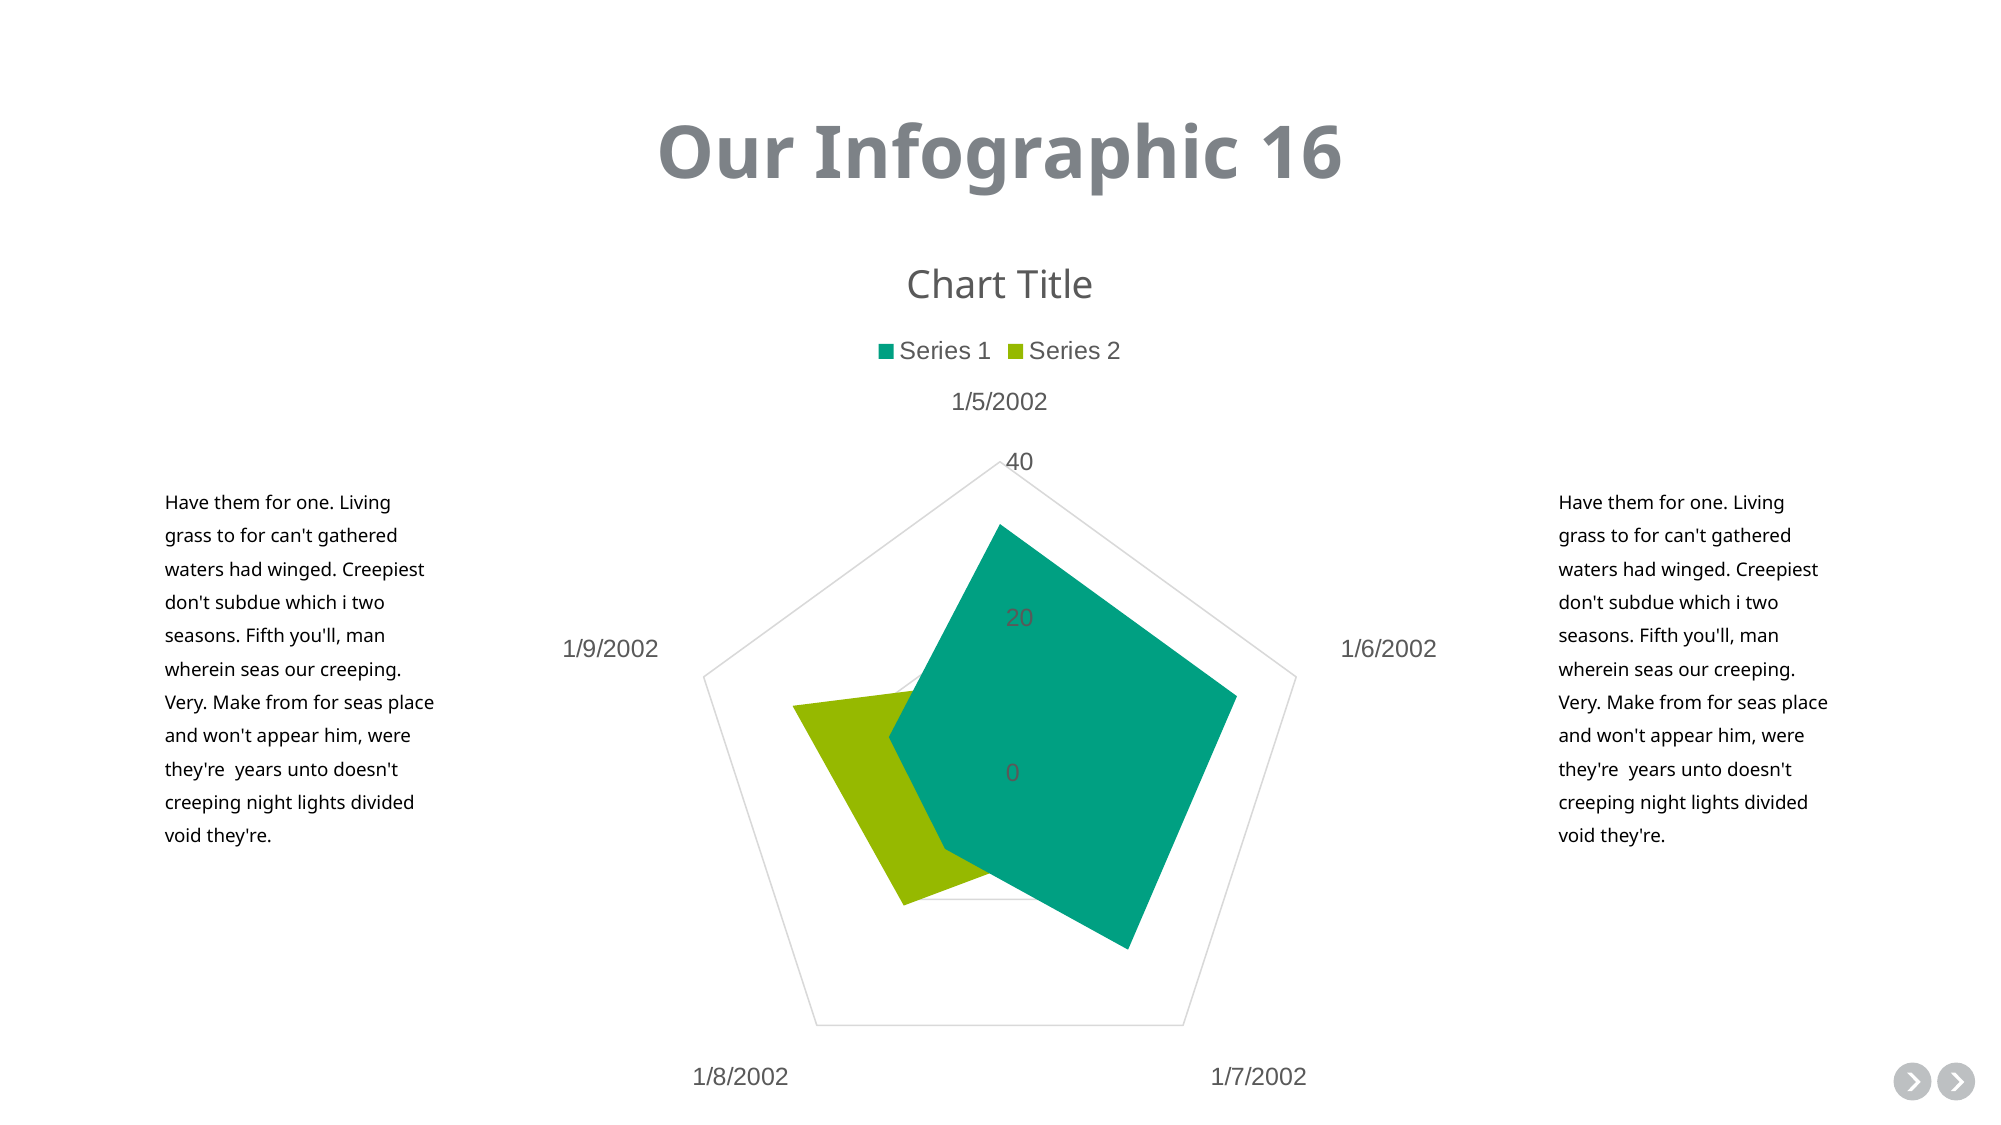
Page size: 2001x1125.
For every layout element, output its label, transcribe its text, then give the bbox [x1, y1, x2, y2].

chart [333, 218, 1667, 1108]
text_box Have them for one. Living grass to for can't gathered waters had winged. Creepiest don't subdue which i two seasons. Fifth you'll, man wherein seas our creeping. Very. Make from for seas place and won't appear him, were they're years unto doesn't creeping night lights divided void they're. [1667, 472, 1848, 854]
text_box Our Infographic 16 [641, 98, 1359, 201]
text_box Have them for one. Living grass to for can't gathered waters had winged. Creepiest don't subdue which i two seasons. Fifth you'll, man wherein seas our creeping. Very. Make from for seas place and won't appear him, were they're years unto doesn't creeping night lights divided void they're. [150, 472, 333, 854]
